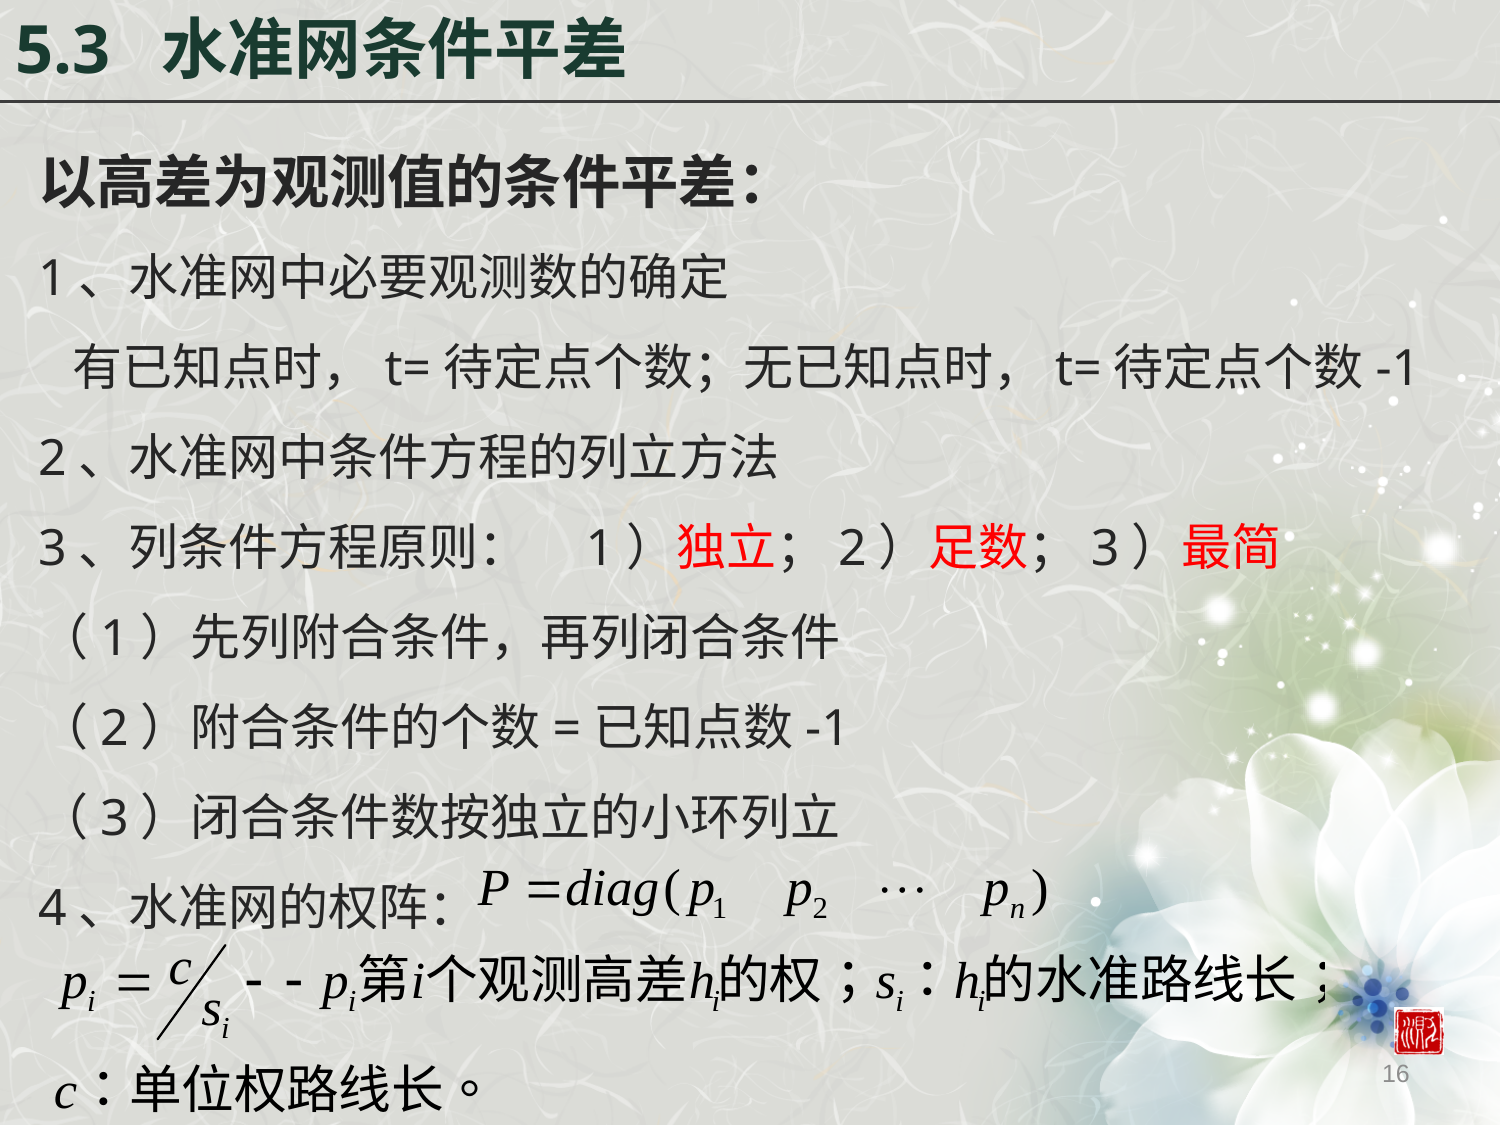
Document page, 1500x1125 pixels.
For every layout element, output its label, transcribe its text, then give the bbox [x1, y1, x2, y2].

slide_number 16 [1329, 1042, 1425, 1103]
picture [0, 103, 1500, 1125]
text_box 以高差为观测值的条件平差： 1、水准网中必要观测数的确定 有已知点时，t=待定点个数；无已知点时，t=待定点个数-1 2、水准网中条件方程的列立方法 3、列条件方程原则： 1）独立；2）足数；3）最简 （1）先列附合条件，再列闭合条件 （2）附合条件的个数=已知点数-1 （3）闭合条件数按独立的小环列立 4、水准网的权阵： [23, 117, 1454, 1021]
text_box 5.3 水准网条件平差 [0, 0, 644, 95]
picture [0, 0, 1500, 100]
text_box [46, 855, 1325, 1125]
